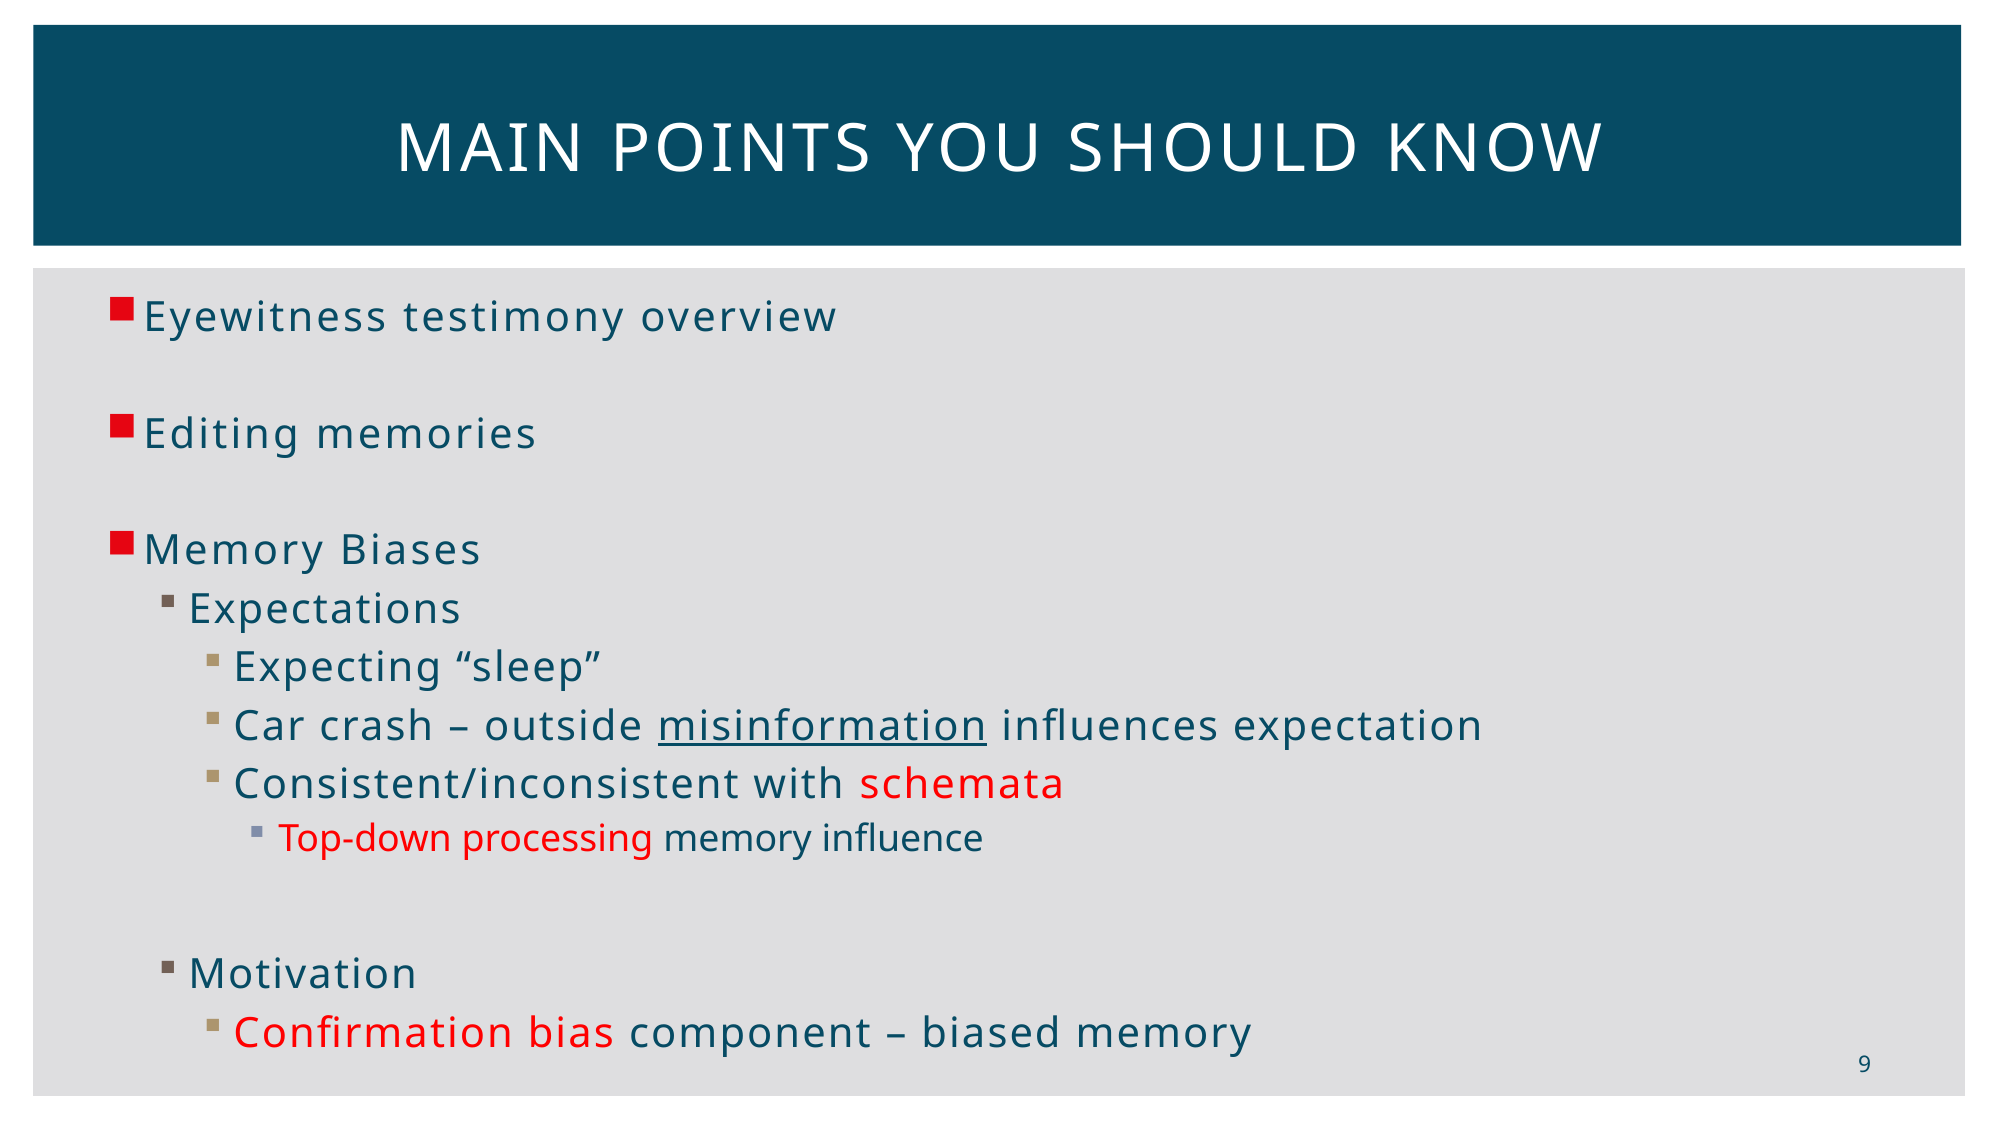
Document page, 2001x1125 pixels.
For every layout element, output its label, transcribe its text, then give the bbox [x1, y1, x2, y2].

list Eyewitness testimony overview Editing memories Memory Biases Expectations Expecting “sleep” Car crash – outside misinformation influences expectation Consistent/inconsistent with schemata Top-down processing memory influence Motivation Confirmation bias component – biased memory [83, 281, 1923, 1067]
title Main Points you should know [83, 58, 1917, 232]
slide_number 9 [1800, 1041, 1930, 1089]
